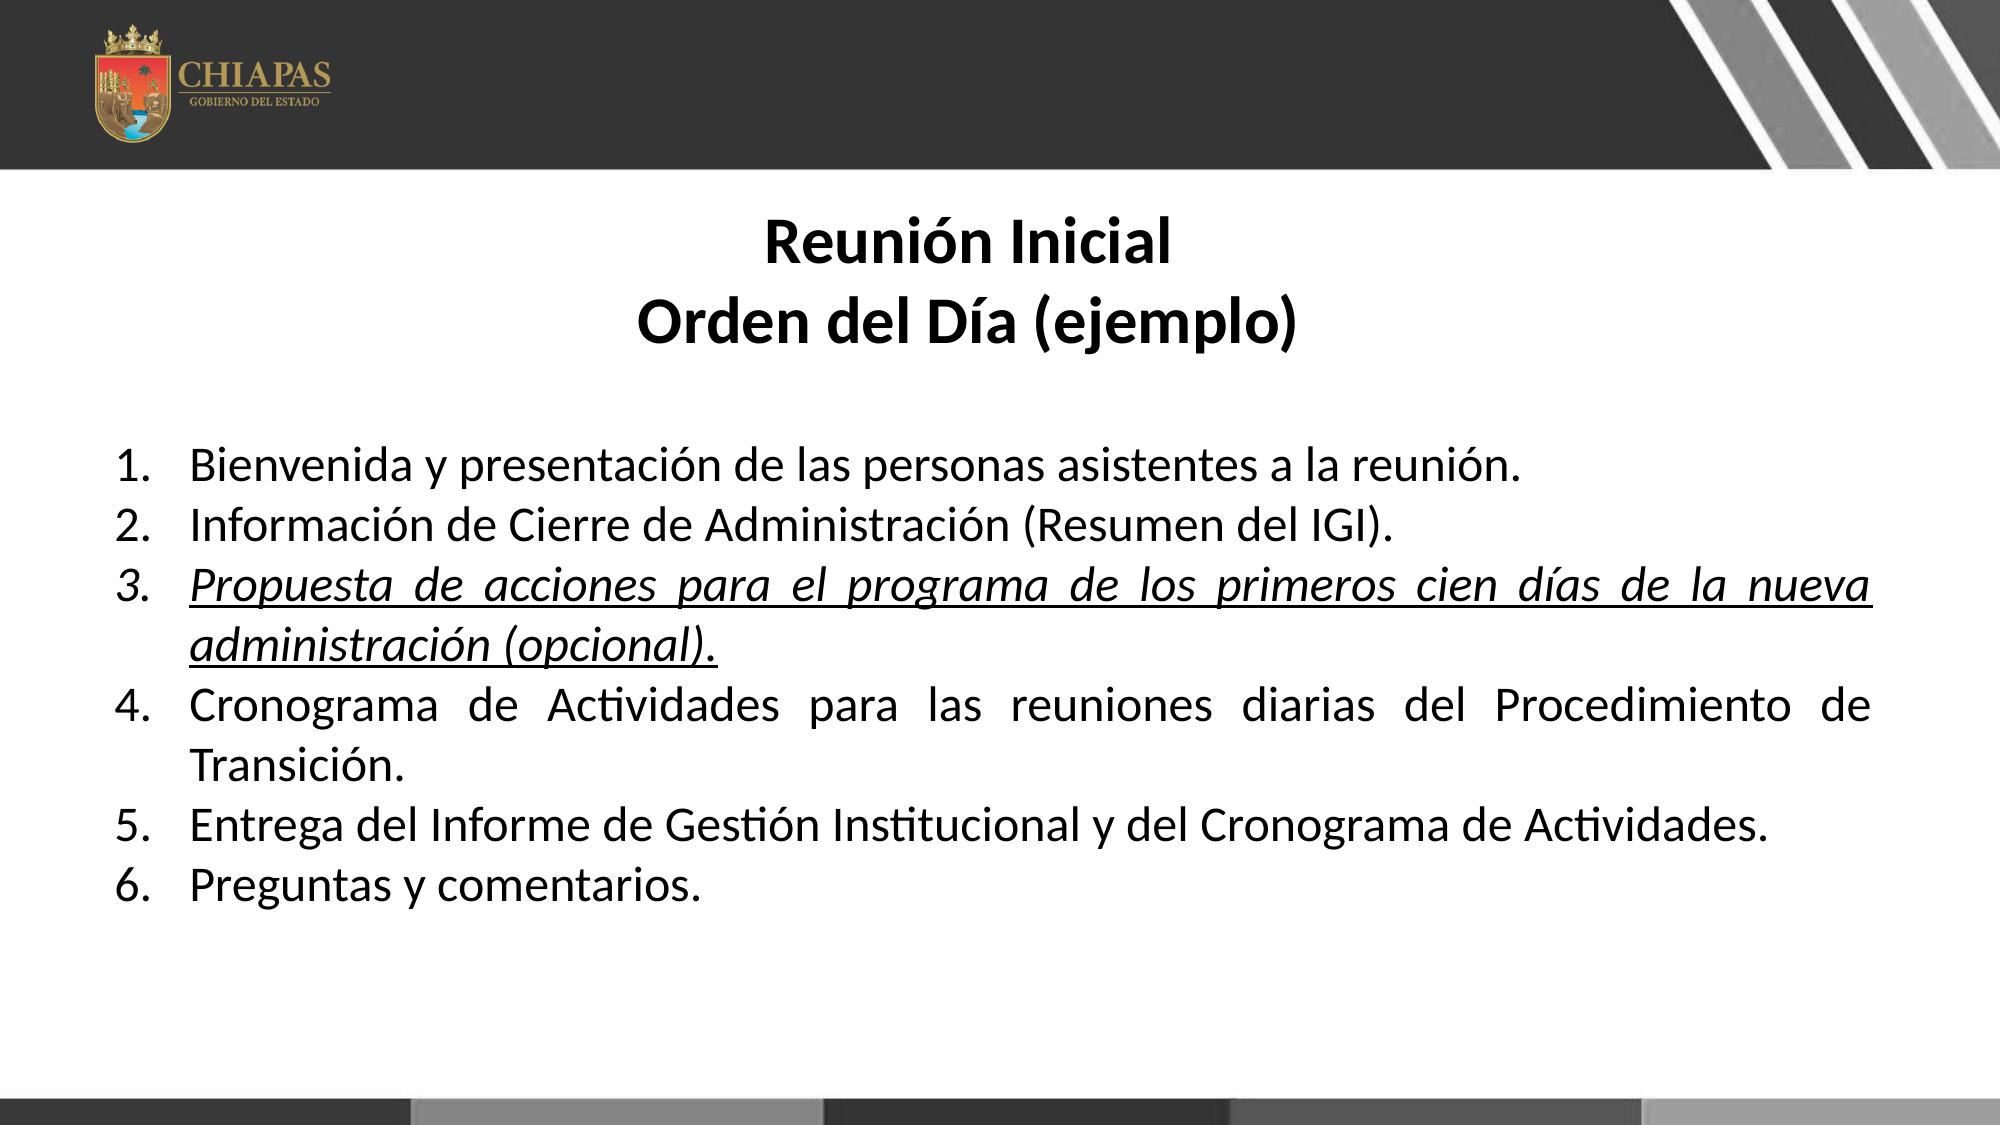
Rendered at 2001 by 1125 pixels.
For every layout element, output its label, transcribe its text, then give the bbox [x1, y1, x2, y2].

picture [89, 19, 337, 148]
text_box Bienvenida y presentación de las personas asistentes a la reunión. Información de Cierre de Administración (Resumen del IGI). Propuesta de acciones para el programa de los primeros cien días de la nueva administración (opcional). Cronograma de Actividades para las reuniones diarias del Procedimiento de Transición. Entrega del Informe de Gestión Institucional y del Cronograma de Actividades. Preguntas y comentarios. [101, 425, 1885, 918]
text_box Reunión Inicial Orden del Día (ejemplo) [618, 190, 1320, 364]
